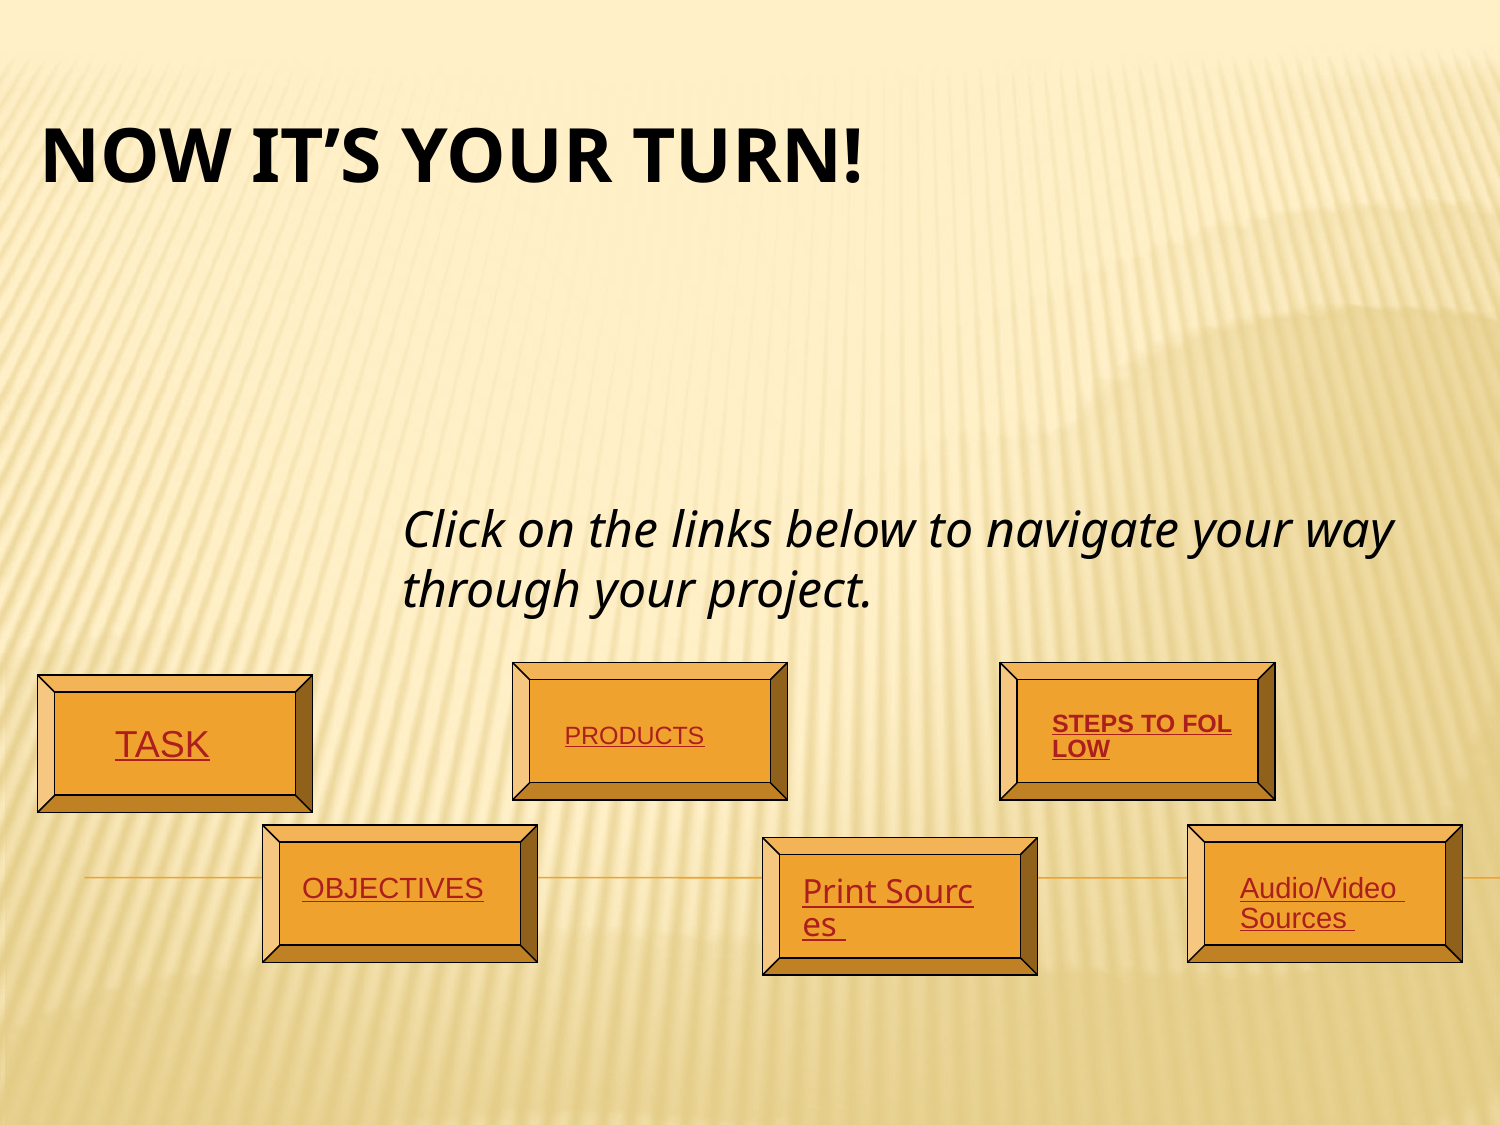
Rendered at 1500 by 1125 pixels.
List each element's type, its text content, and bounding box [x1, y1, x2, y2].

text_box STEPS TO FOLLOW [1037, 699, 1263, 745]
text_box OBJECTIVES [287, 862, 513, 913]
text_box Audio/Video Sources [1224, 862, 1425, 913]
text_box [512, 662, 788, 800]
text_box [262, 824, 538, 963]
subtitle Click on the links below to navigate your way through your project. [387, 337, 1438, 625]
text_box PRODUCTS [549, 712, 763, 758]
text_box [37, 674, 313, 813]
text_box Print Sources [787, 862, 1000, 923]
text_box TASK [62, 712, 263, 773]
text_box [362, 937, 550, 998]
text_box [1187, 824, 1463, 963]
title Now It’s Your Turn! [24, 99, 1300, 342]
text_box [762, 837, 1038, 975]
text_box [999, 662, 1276, 800]
